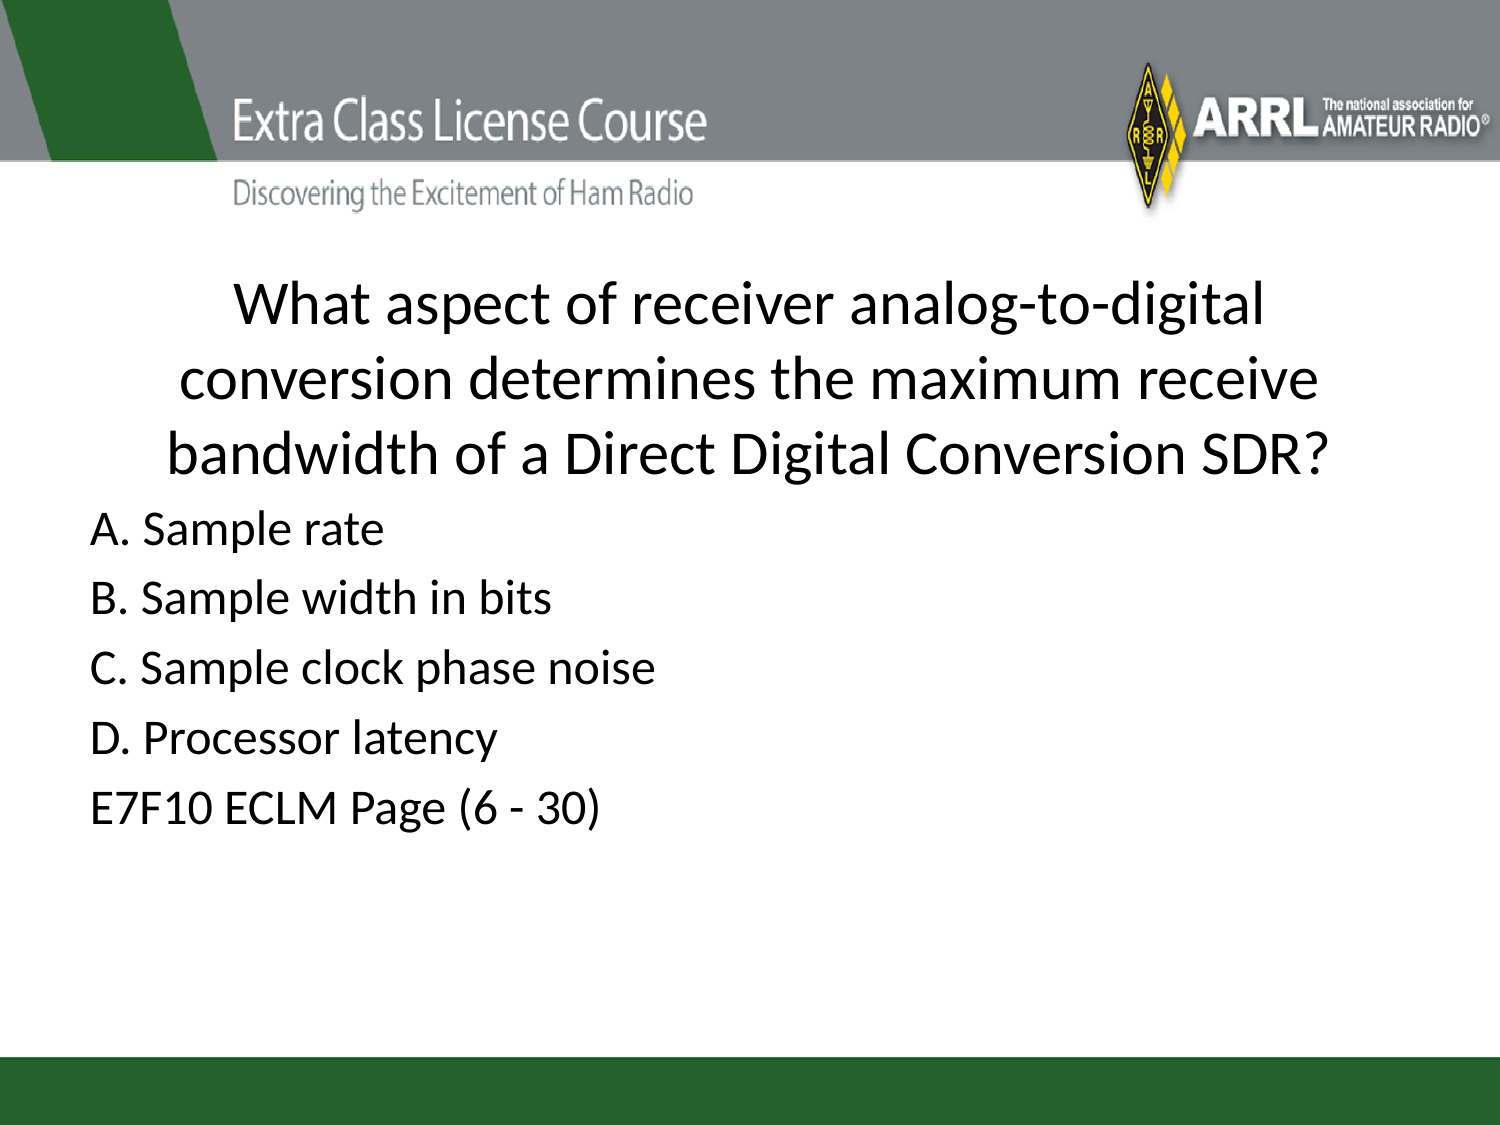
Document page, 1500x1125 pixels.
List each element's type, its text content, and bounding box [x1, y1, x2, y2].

list A. Sample rate B. Sample width in bits C. Sample clock phase noise D. Processor latency E7F10 ECLM Page (6 - 30) [75, 487, 1425, 1005]
picture [0, 0, 1500, 1125]
title What aspect of receiver analog-to-digital conversion determines the maximum receive bandwidth of a Direct Digital Conversion SDR? [75, 254, 1425, 435]
